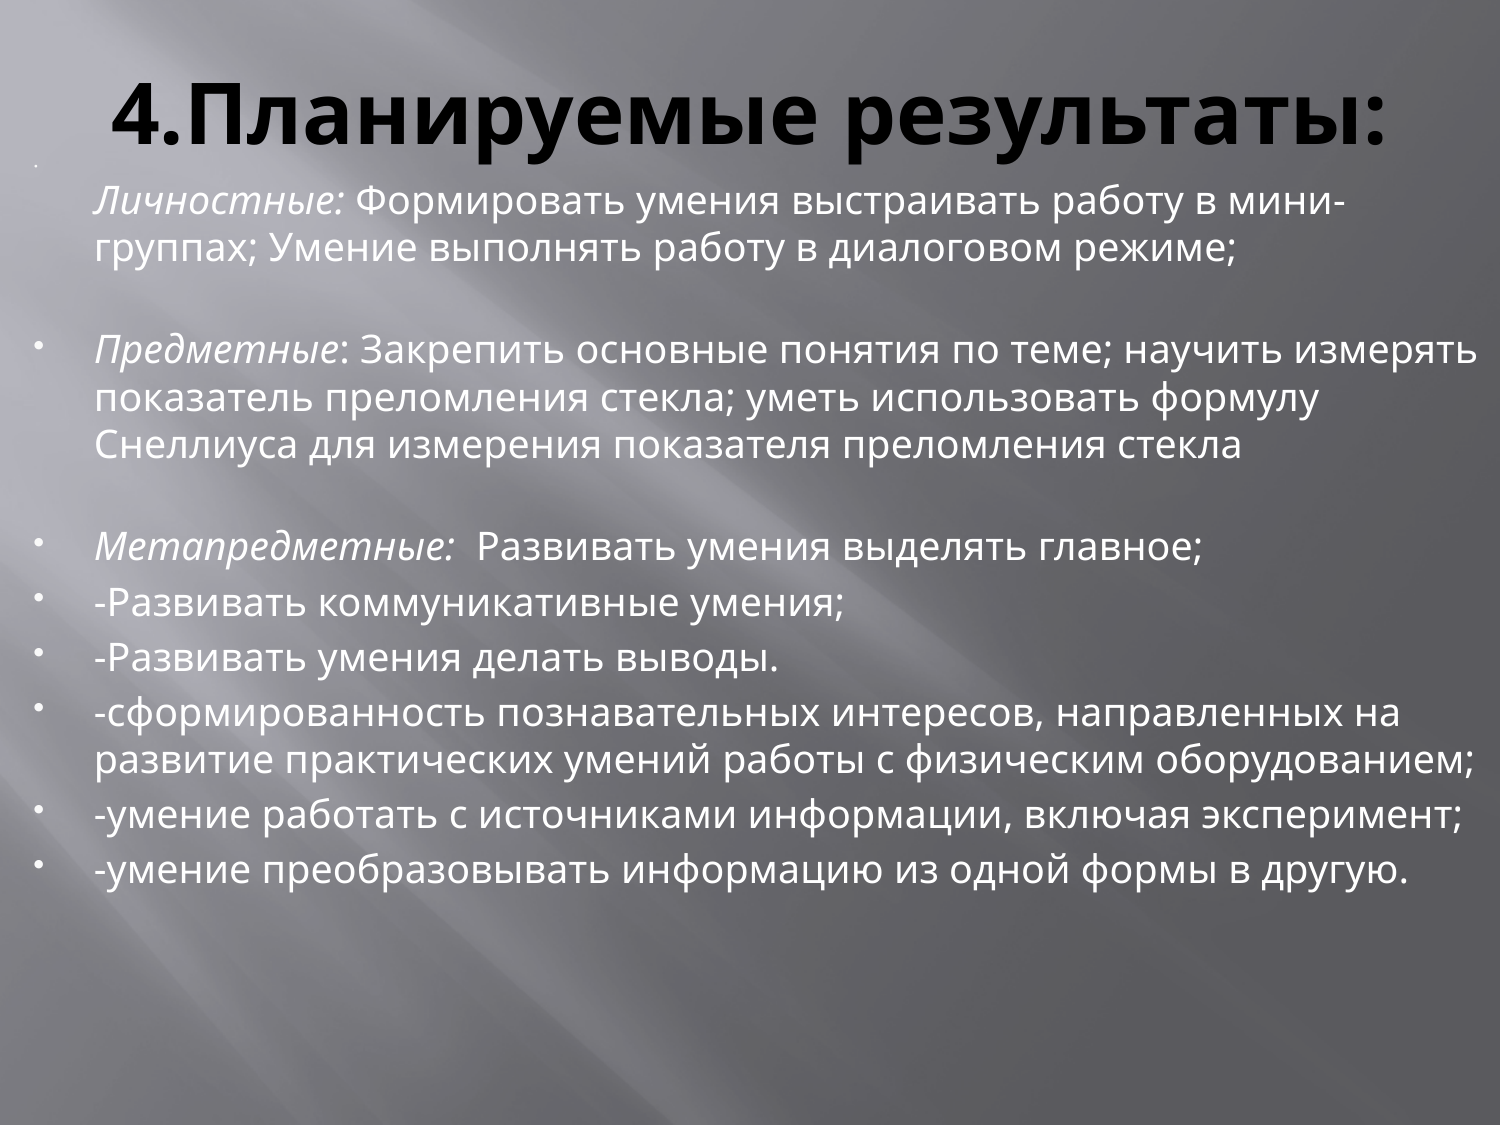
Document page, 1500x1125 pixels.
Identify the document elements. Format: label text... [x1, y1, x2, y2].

title 4.Планируемые результаты: [75, 45, 1425, 152]
list Личностные: Формировать умения выстраивать работу в мини-группах; Умение выполнять работу в диалоговом режиме; Предметные: Закрепить основные понятия по теме; научить измерять показатель преломления стекла; уметь использовать формулу Снеллиуса для измерения показателя преломления стекла Метапредметные: Развивать умения выделять главное; -Развивать коммуникативные умения; -Развивать умения делать выводы. -сформированность познавательных интересов, направленных на развитие практических умений работы с физическим оборудованием; -умение работать с источниками информации, включая эксперимент; -умение преобразовывать информацию из одной формы в другую. [0, 152, 1500, 1125]
